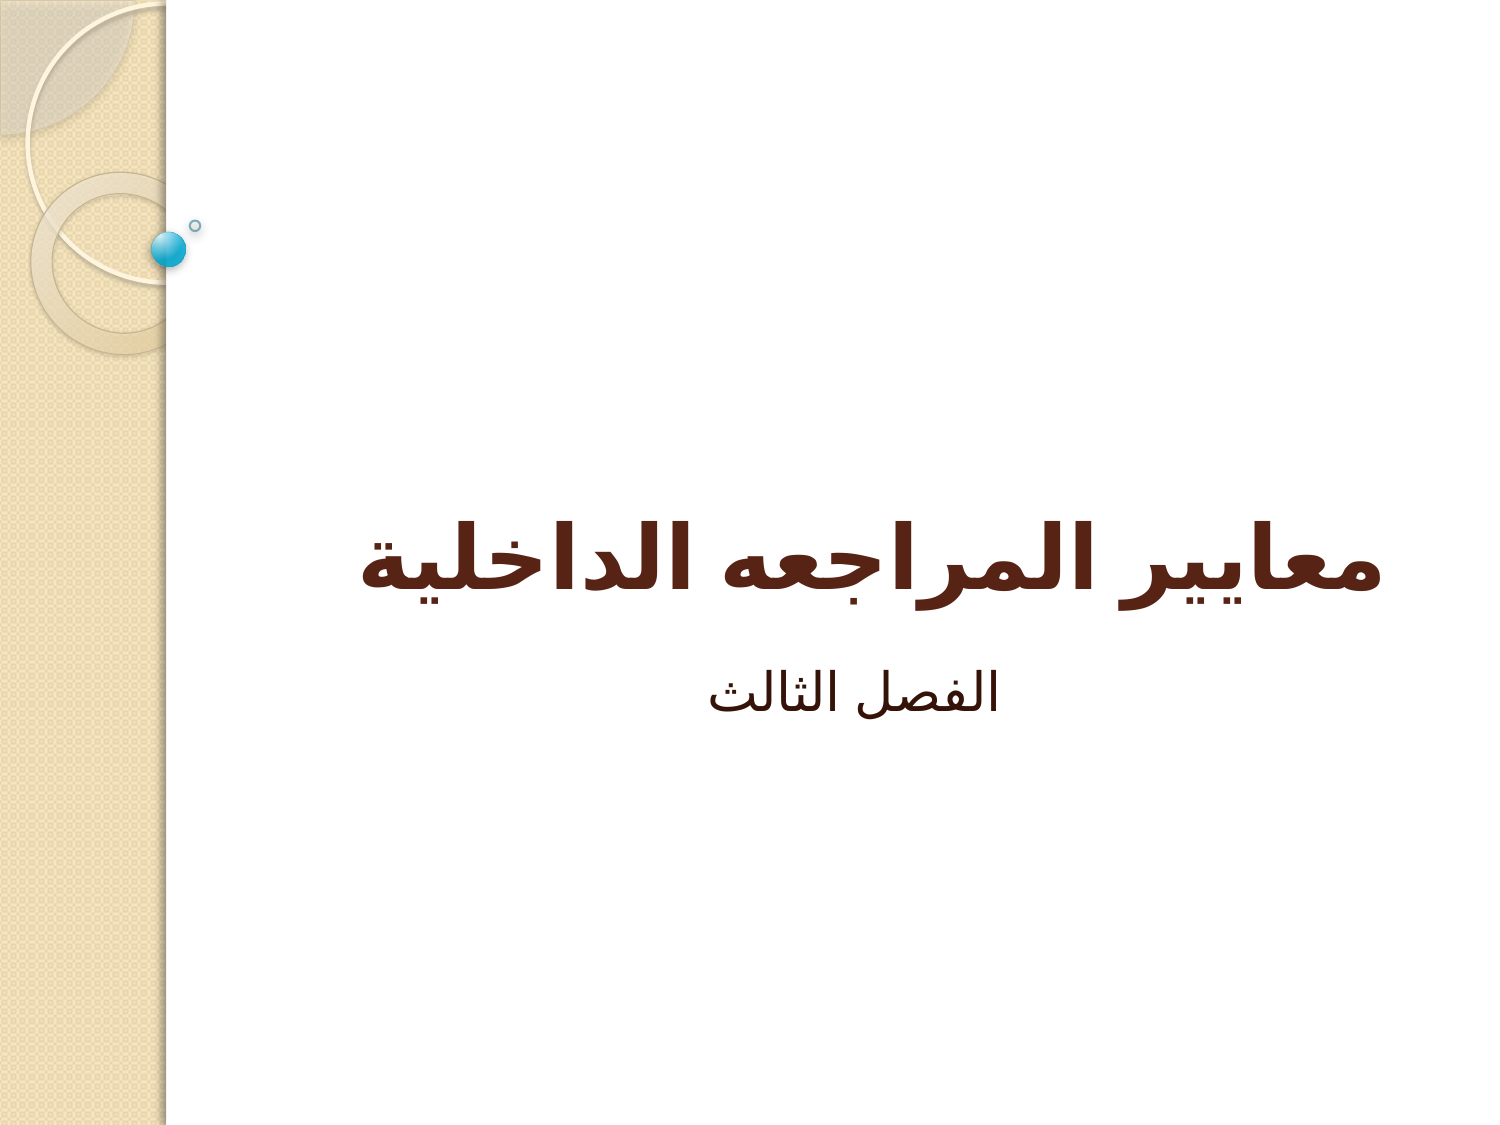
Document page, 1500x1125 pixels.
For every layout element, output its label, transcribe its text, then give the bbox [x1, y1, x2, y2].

subtitle الفصل الثالث [242, 656, 1458, 945]
title معايير المراجعه الداخلية [253, 373, 1469, 615]
